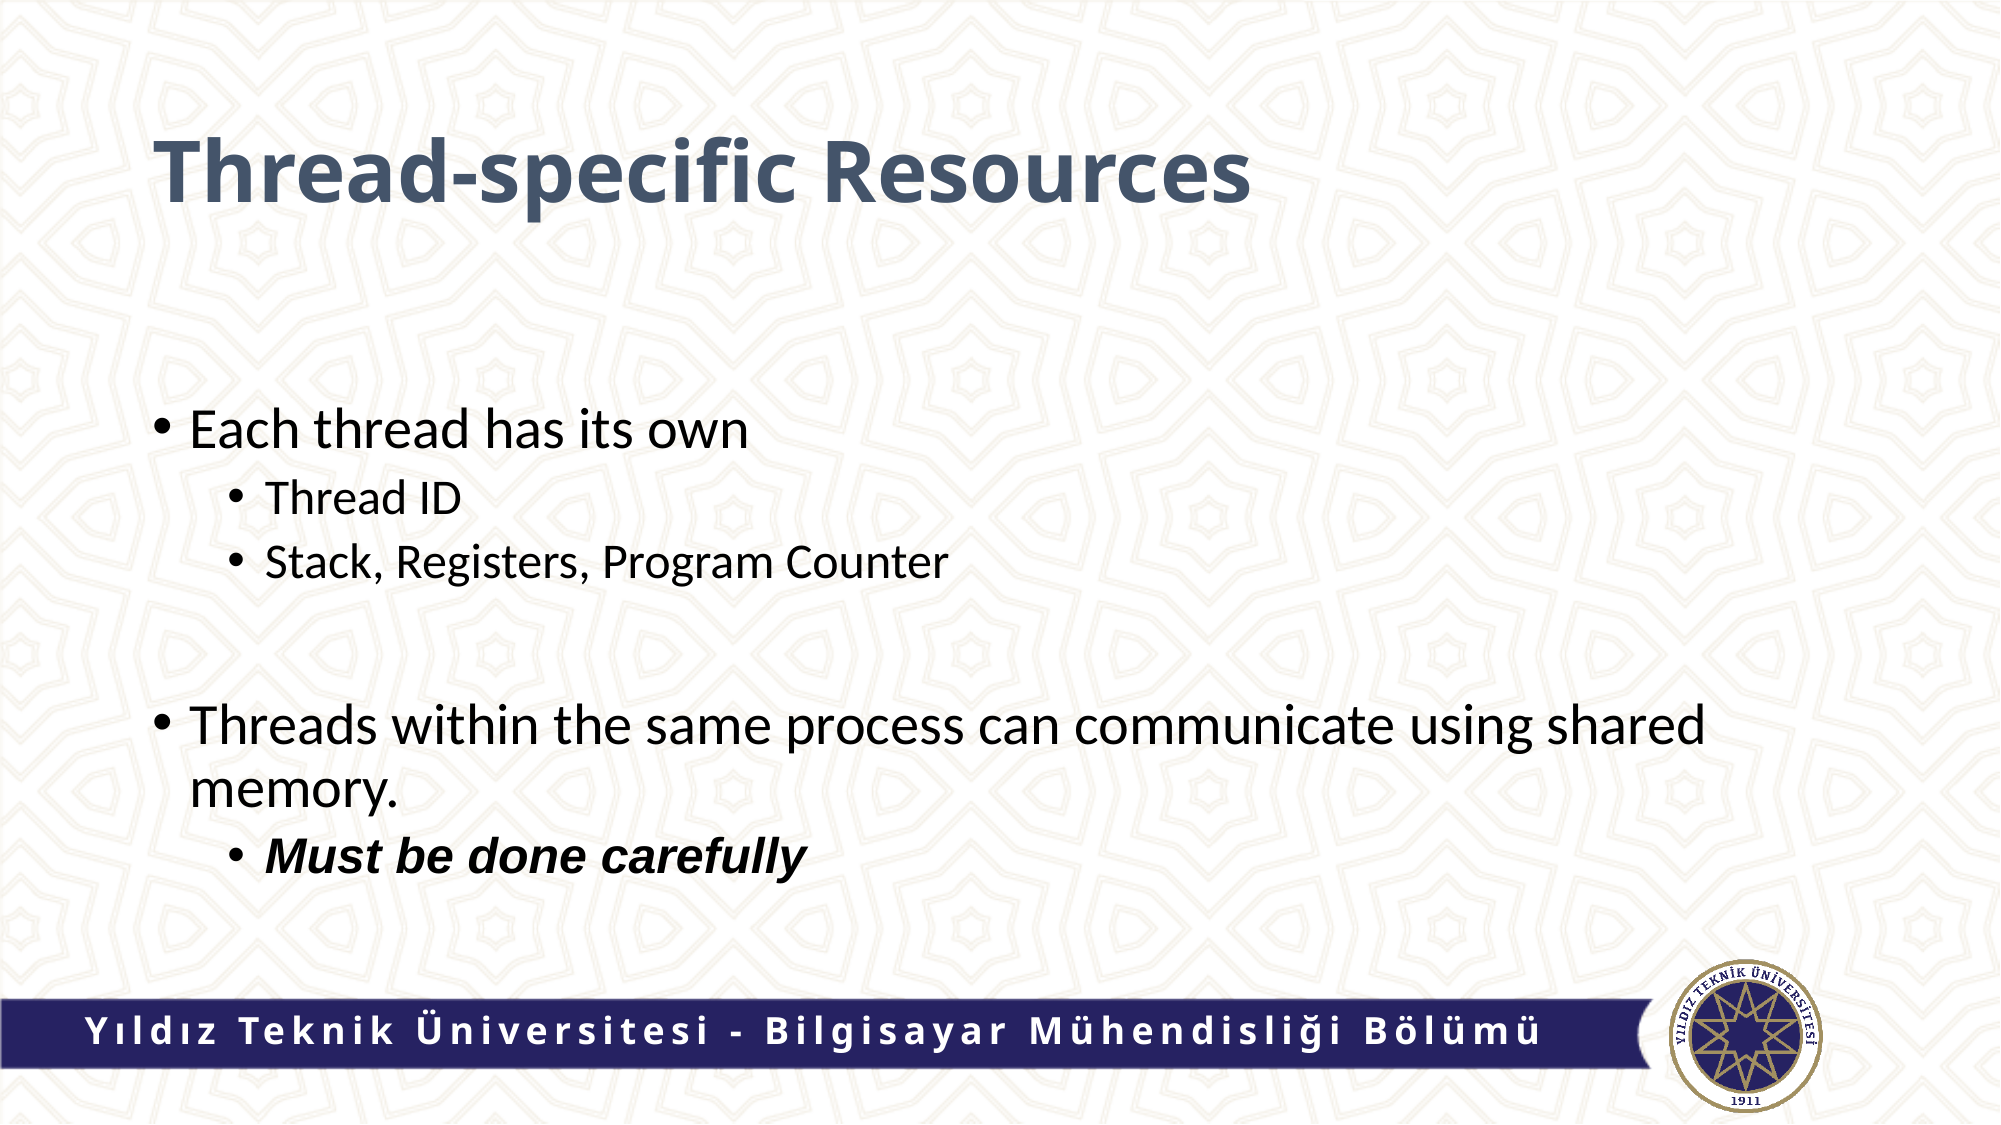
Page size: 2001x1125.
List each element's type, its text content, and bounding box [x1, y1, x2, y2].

picture [0, 0, 2000, 1125]
title Thread-specific Resources [137, 59, 1863, 278]
footer Yıldız Teknik Üniversitesi - Bilgisayar Mühendisliği Bölümü [0, 997, 1628, 1069]
list Each thread has its own Thread ID Stack, Registers, Program Counter Threads within the same process can communicate using shared memory. Must be done carefully [137, 299, 1863, 982]
